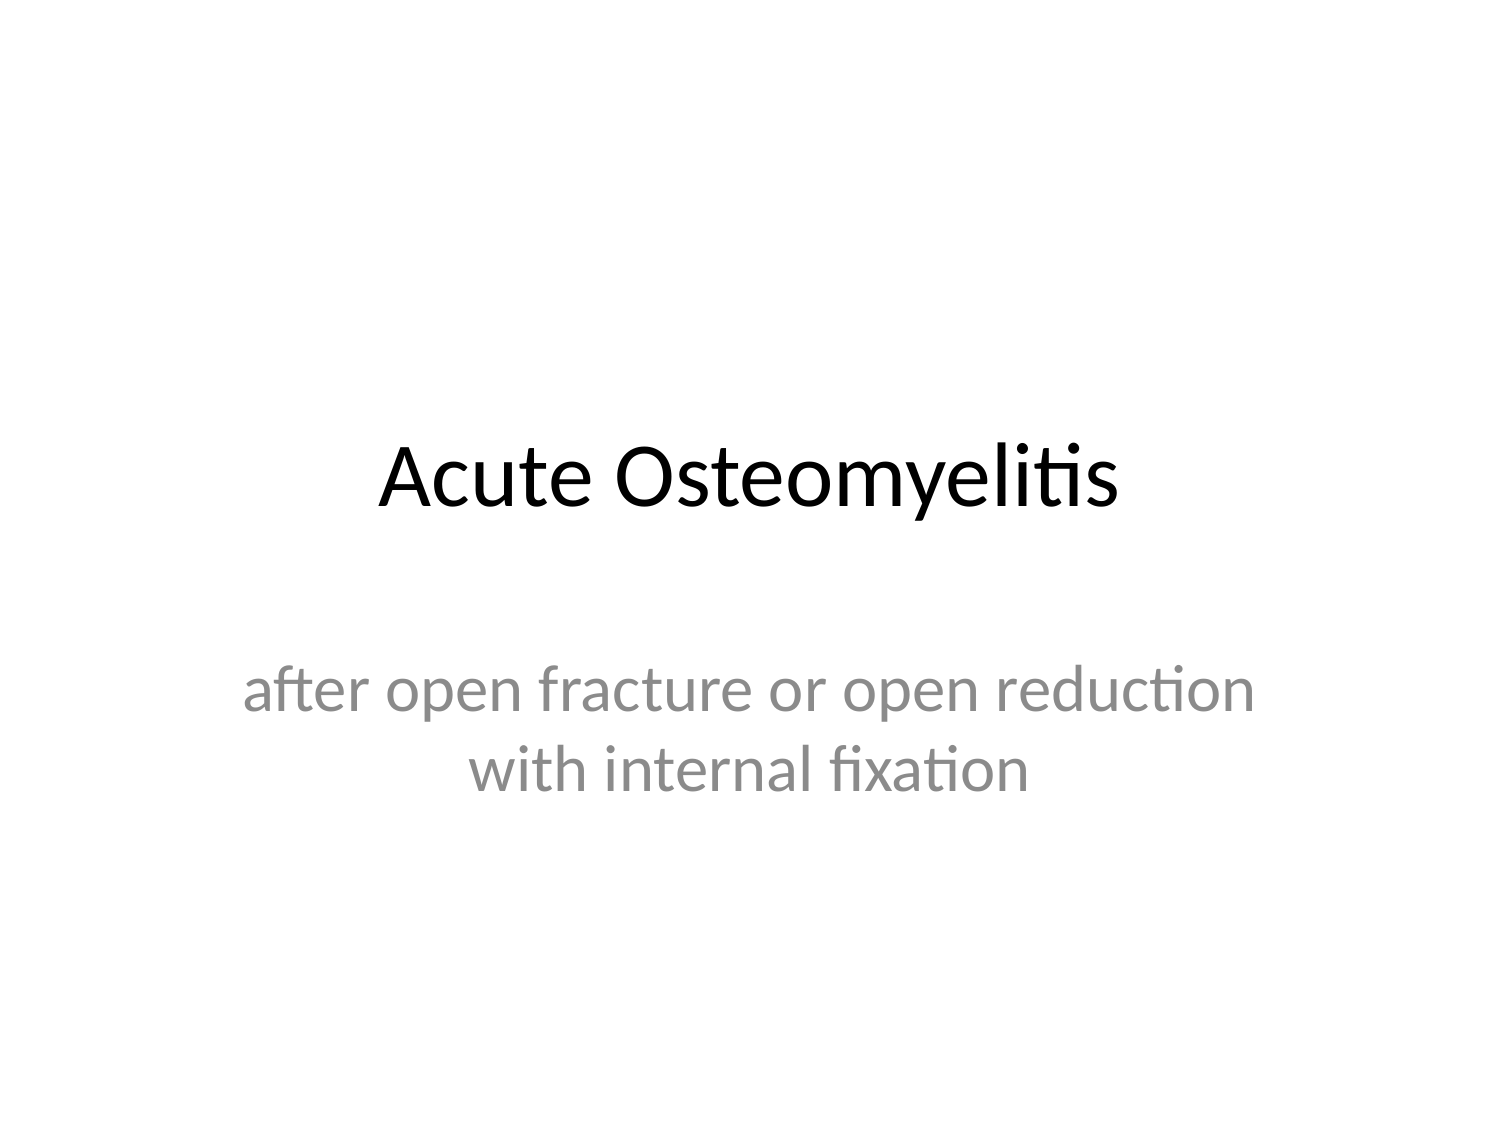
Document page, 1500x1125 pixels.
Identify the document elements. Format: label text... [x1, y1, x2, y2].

subtitle after open fracture or open reduction with internal fixation [225, 637, 1275, 925]
title Acute Osteomyelitis [112, 349, 1388, 591]
